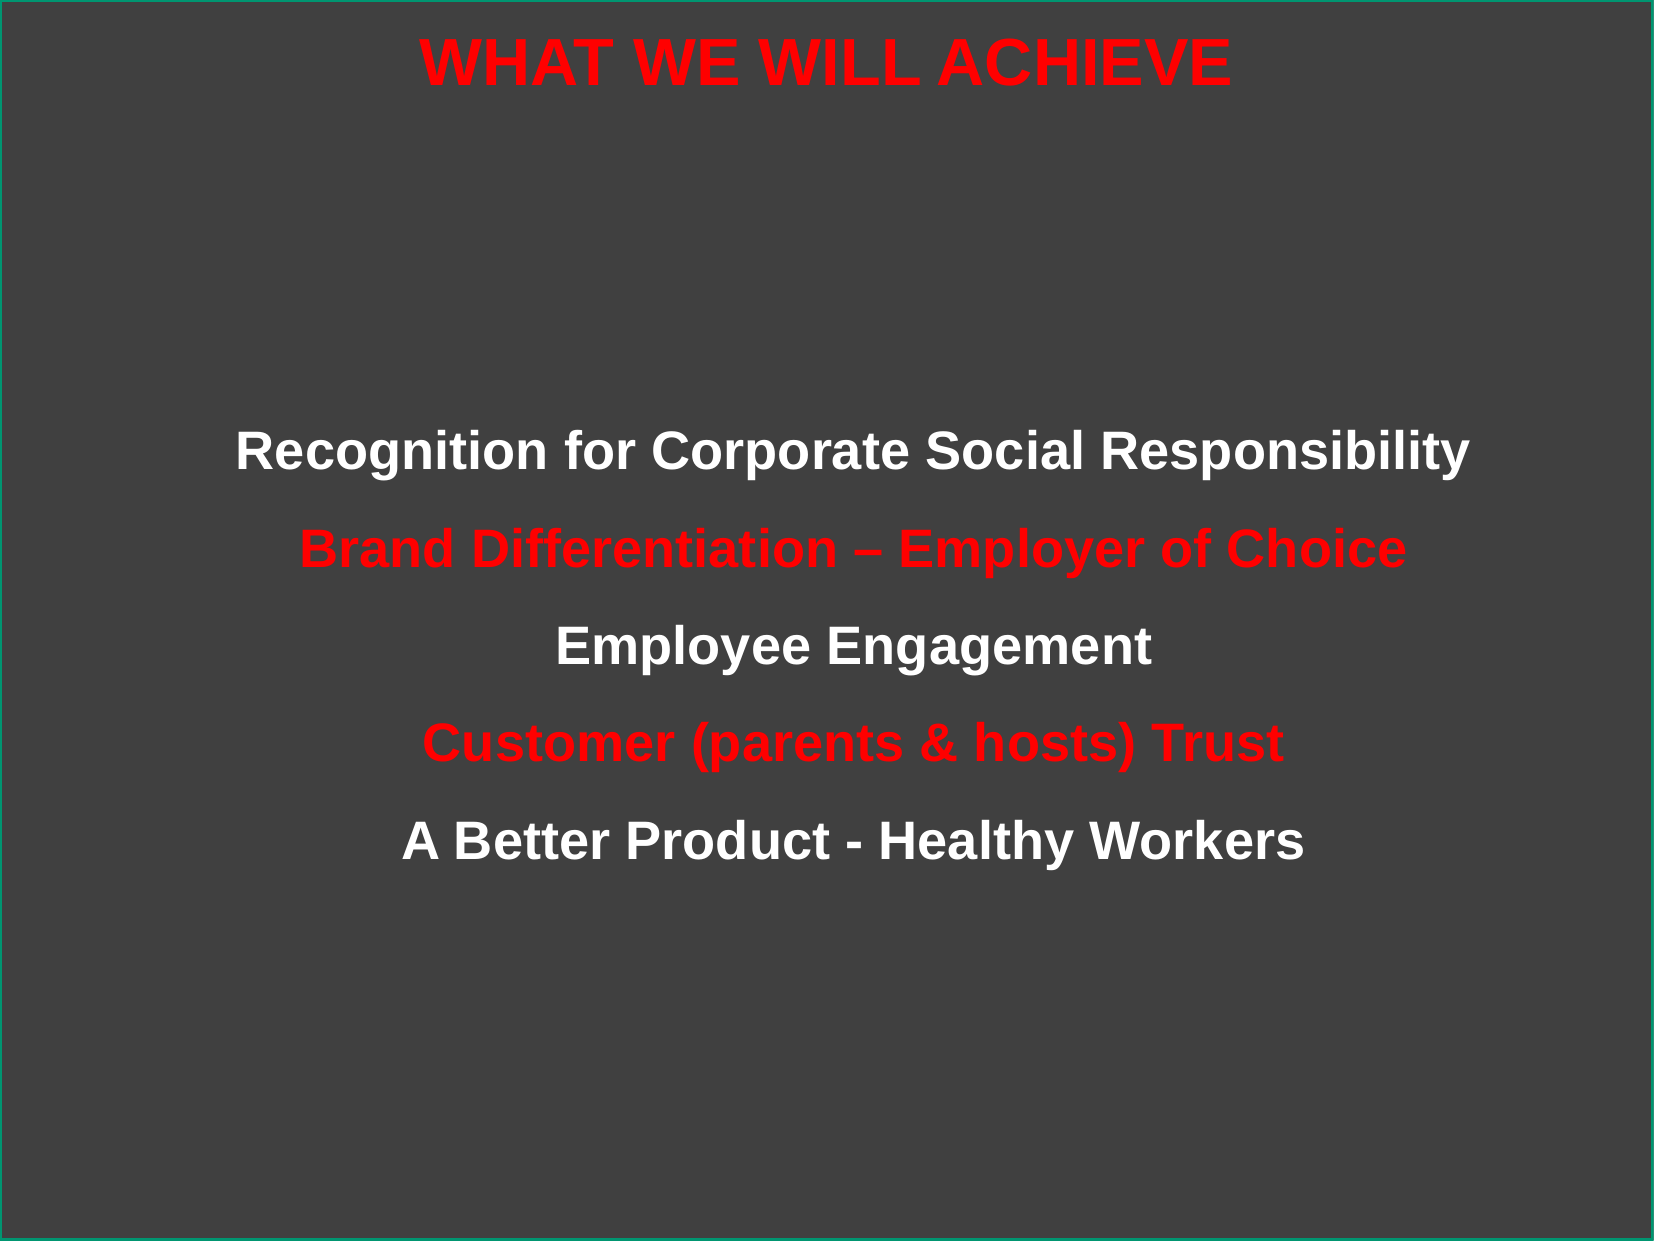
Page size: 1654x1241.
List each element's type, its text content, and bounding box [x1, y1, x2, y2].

text_box Recognition for Corporate Social Responsibility Brand Differentiation – Employer of Choice Employee Engagement Customer (parents & hosts) Trust A Better Product - Healthy Workers [112, 216, 1597, 1037]
text_box [0, 0, 1654, 1241]
subtitle WHAT WE WILL ACHIEVE [248, 21, 1406, 338]
